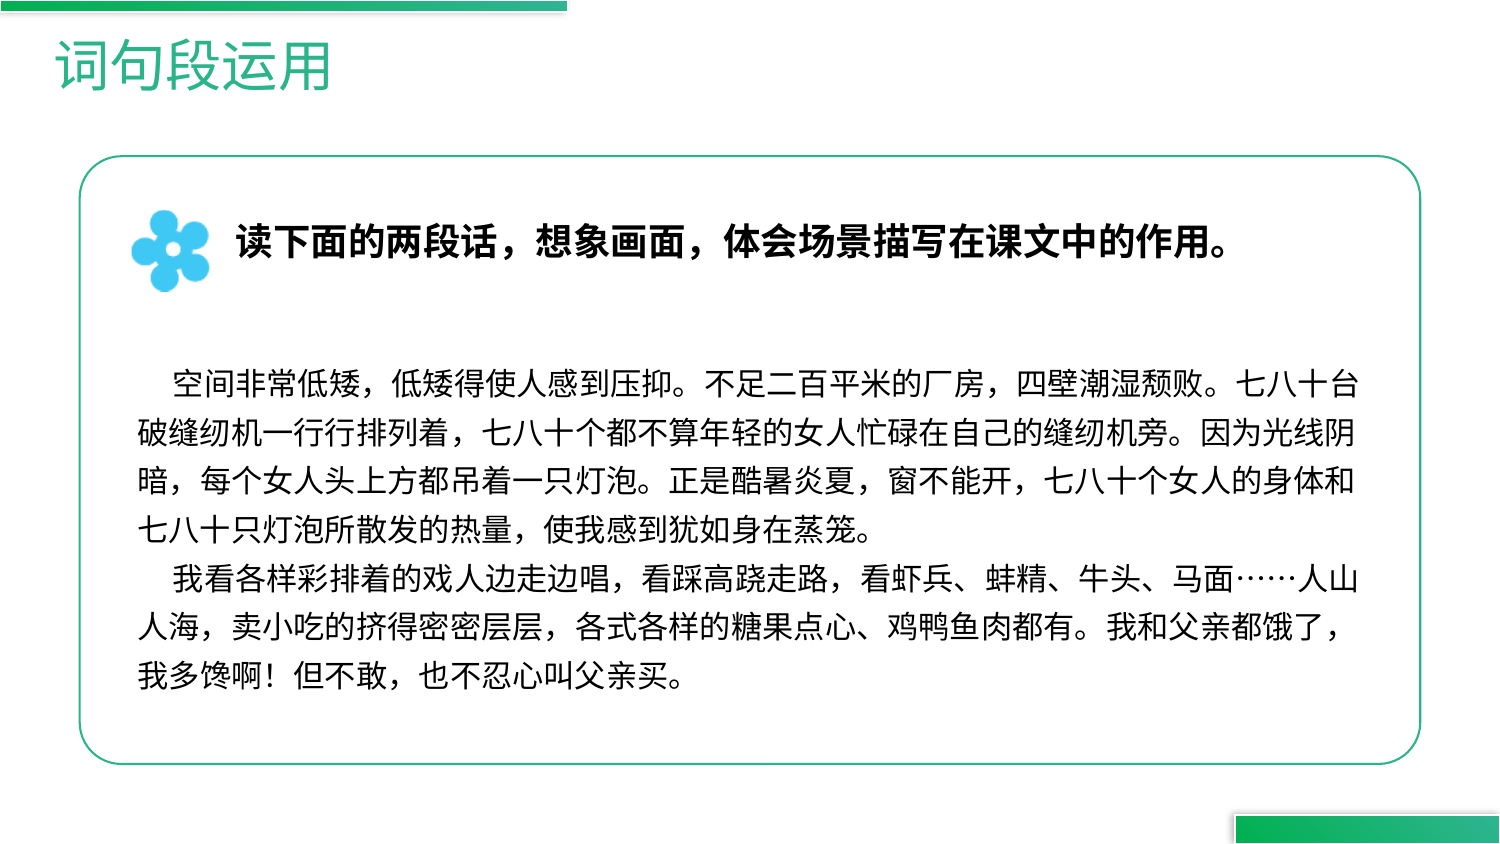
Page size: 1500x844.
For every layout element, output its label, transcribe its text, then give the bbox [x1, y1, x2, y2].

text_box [130, 209, 1414, 292]
text_box 空间非常低矮，低矮得使人感到压抑。不足二百平米的厂房，四壁潮湿颓败。七八十台破缝纫机一行行排列着，七八十个都不算年轻的女人忙碌在自己的缝纫机旁。因为光线阴暗，每个女人头上方都吊着一只灯泡。正是酷暑炎夏，窗不能开，七八十个女人的身体和七八十只灯泡所散发的热量，使我感到犹如身在蒸笼。 我看各样彩排着的戏人边走边唱，看踩高跷走路，看虾兵、蚌精、牛头、马面……人山人海，卖小吃的挤得密密层层，各式各样的糖果点心、鸡鸭鱼肉都有。我和父亲都饿了，我多馋啊！但不敢，也不忍心叫父亲买。 [126, 347, 1374, 700]
list 词句段运用 [41, 32, 382, 94]
